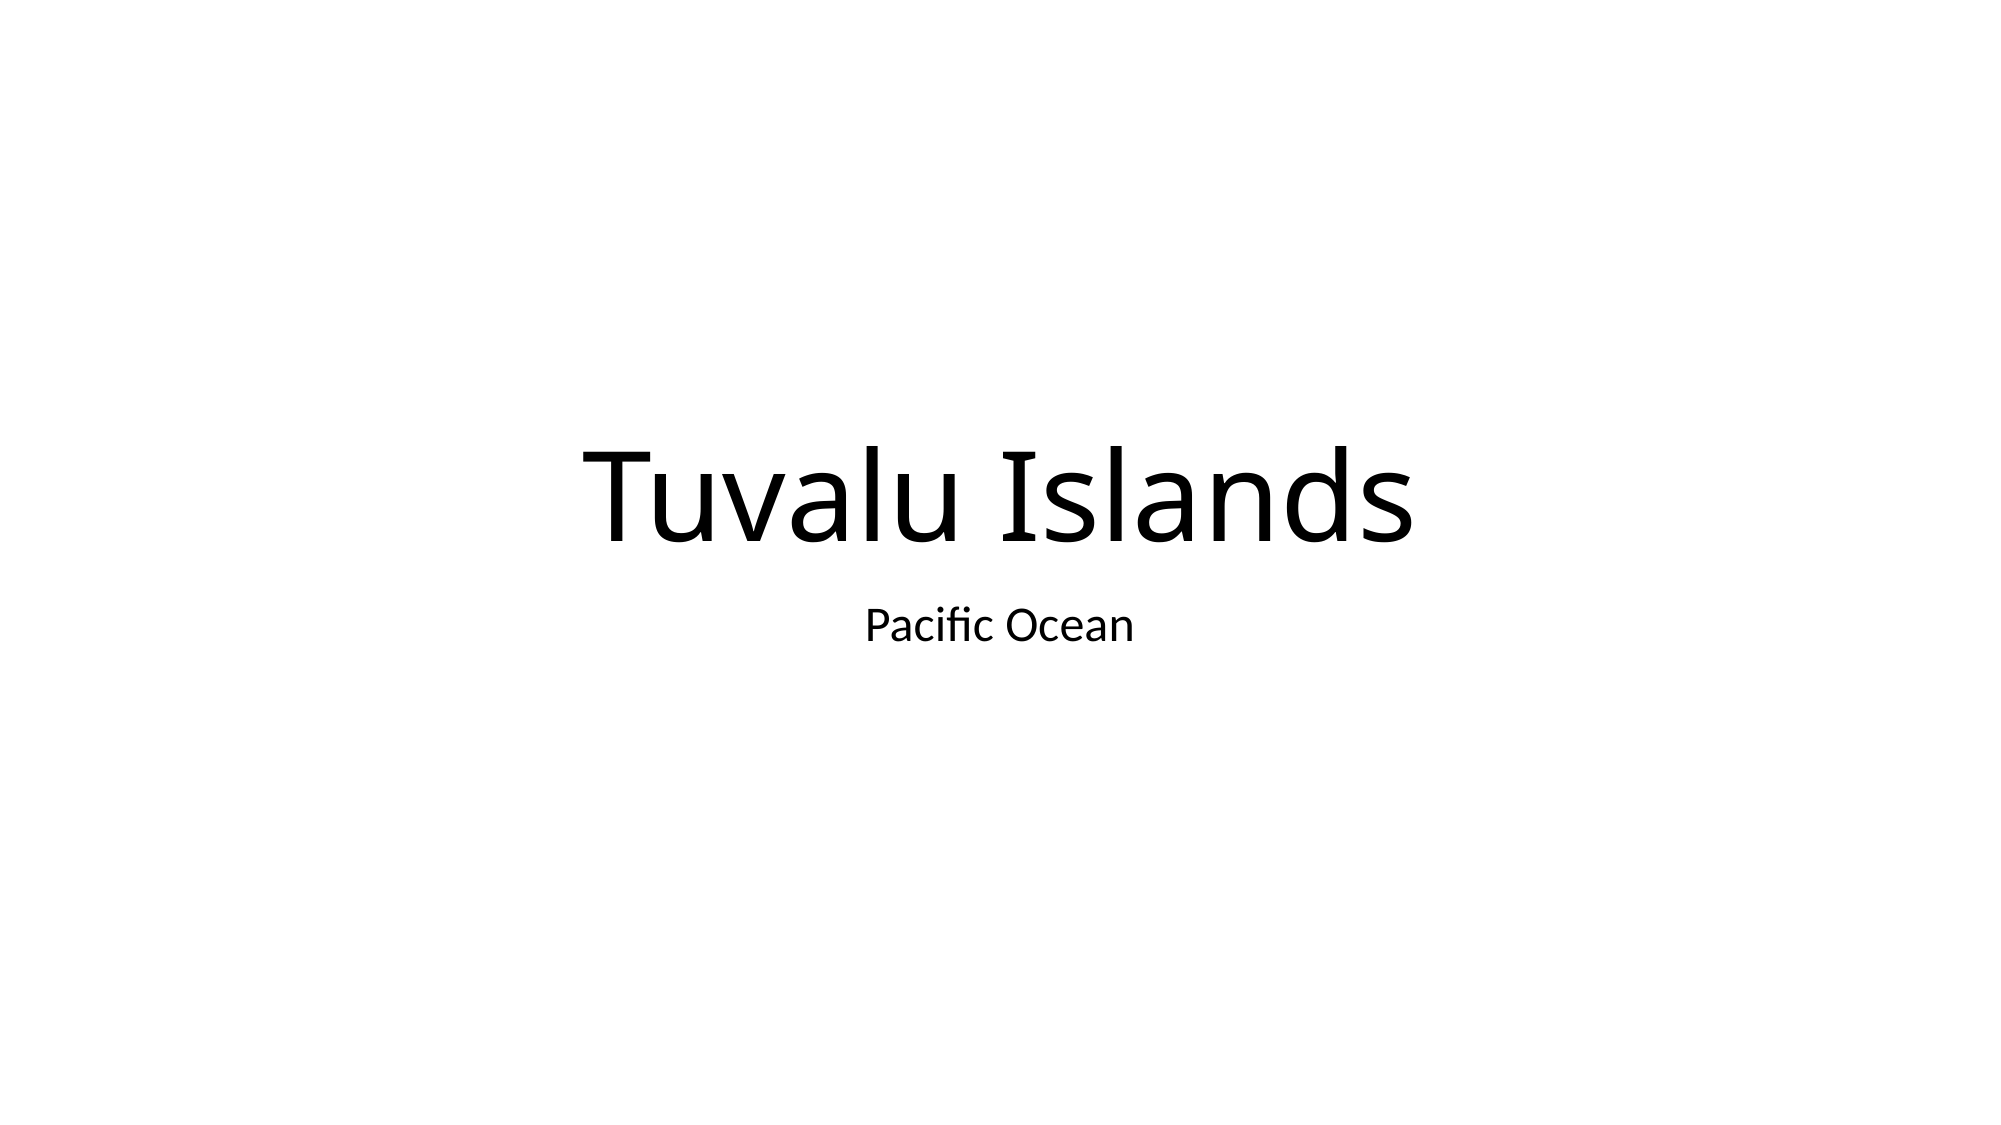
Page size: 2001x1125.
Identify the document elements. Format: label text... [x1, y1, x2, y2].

title Tuvalu Islands [249, 184, 1750, 576]
subtitle Pacific Ocean [249, 590, 1750, 863]
